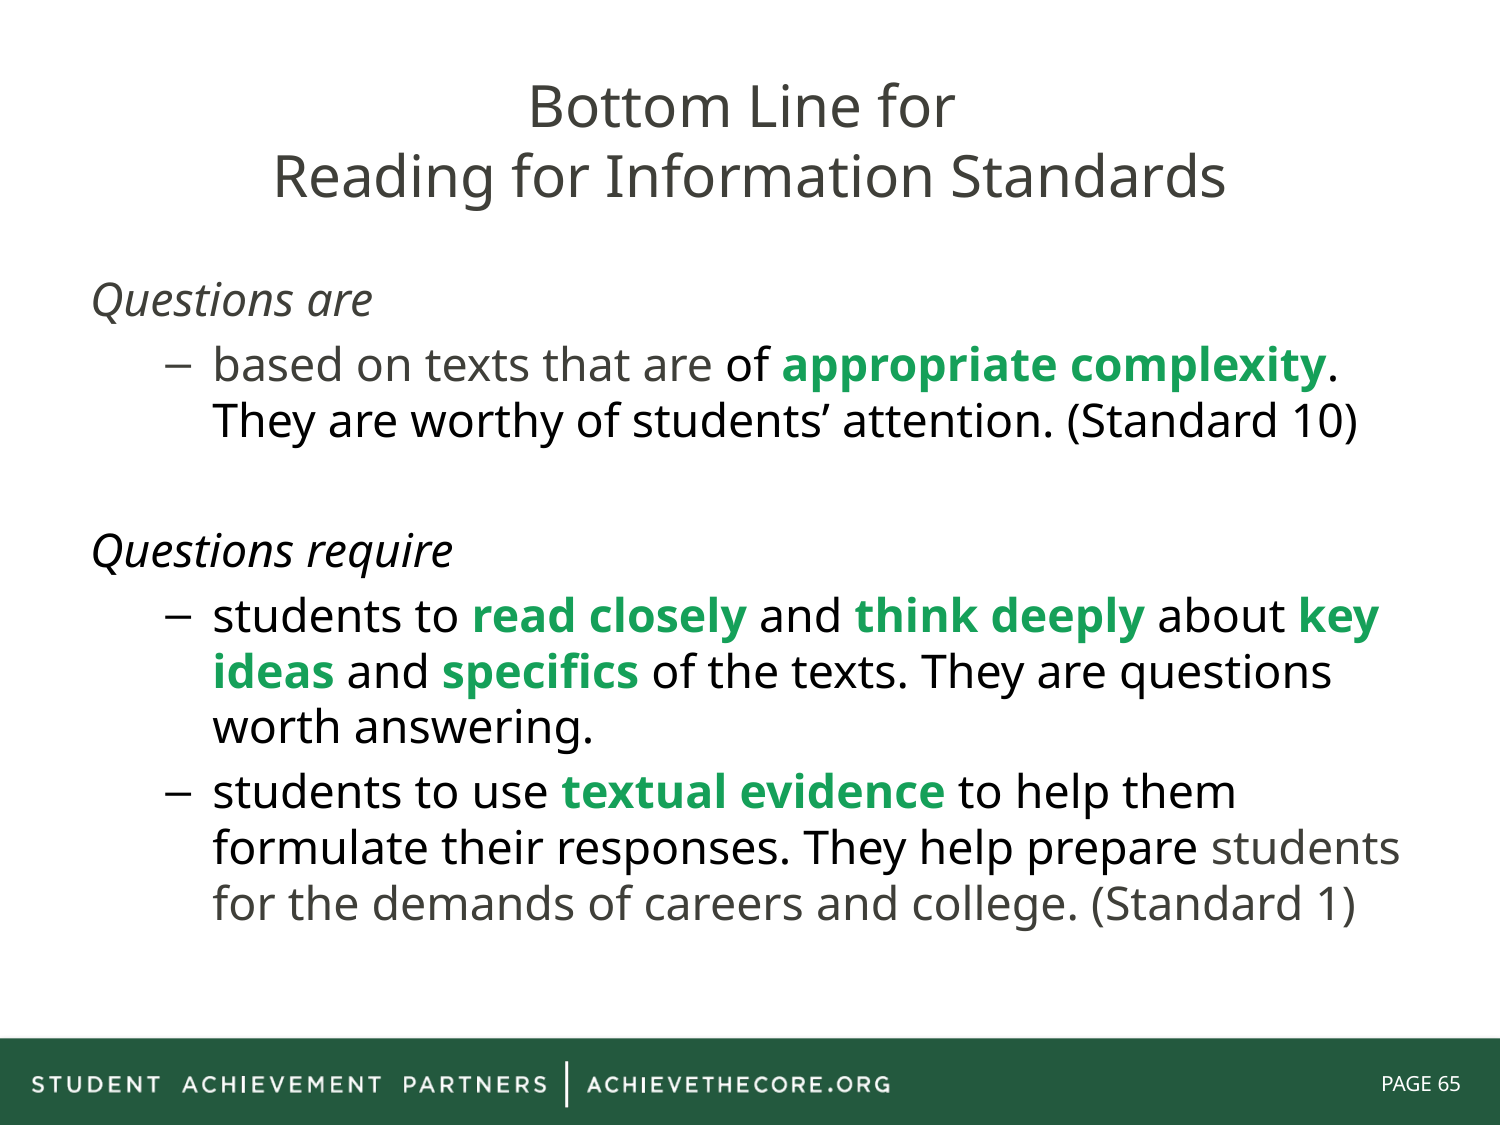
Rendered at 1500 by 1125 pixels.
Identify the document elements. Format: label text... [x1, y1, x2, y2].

list Questions are based on texts that are of appropriate complexity. They are worthy of students’ attention. (Standard 10) Questions require students to read closely and think deeply about key ideas and specifics of the texts. They are questions worth answering. students to use textual evidence to help them formulate their responses. They help prepare students for the demands of careers and college. (Standard 1) [75, 262, 1425, 1005]
title Bottom Line for Reading for Information Standards [75, 45, 1425, 233]
